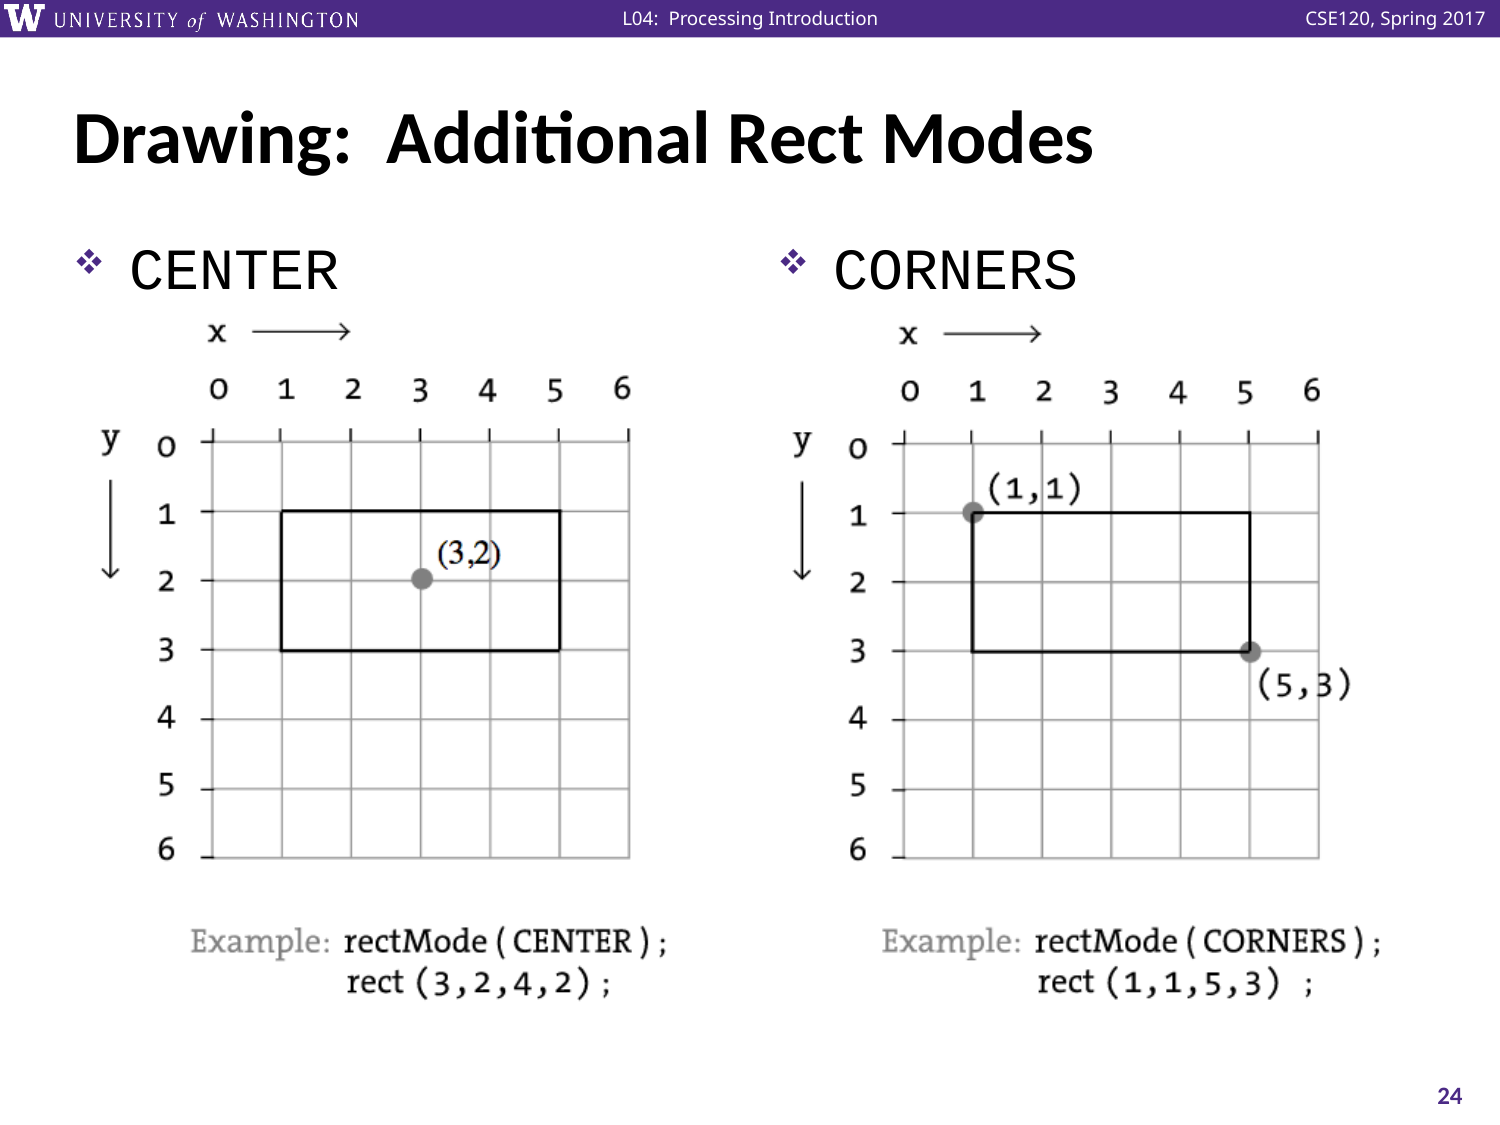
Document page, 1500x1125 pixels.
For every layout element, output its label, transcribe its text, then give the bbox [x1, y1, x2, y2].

title Drawing: Additional Rect Modes [58, 71, 1438, 197]
picture [58, 299, 711, 1045]
list CORNERS [762, 223, 1438, 1040]
picture [4, 4, 358, 32]
picture [761, 299, 1402, 1045]
slide_number 24 [1400, 1065, 1500, 1125]
list CENTER [58, 223, 734, 1040]
